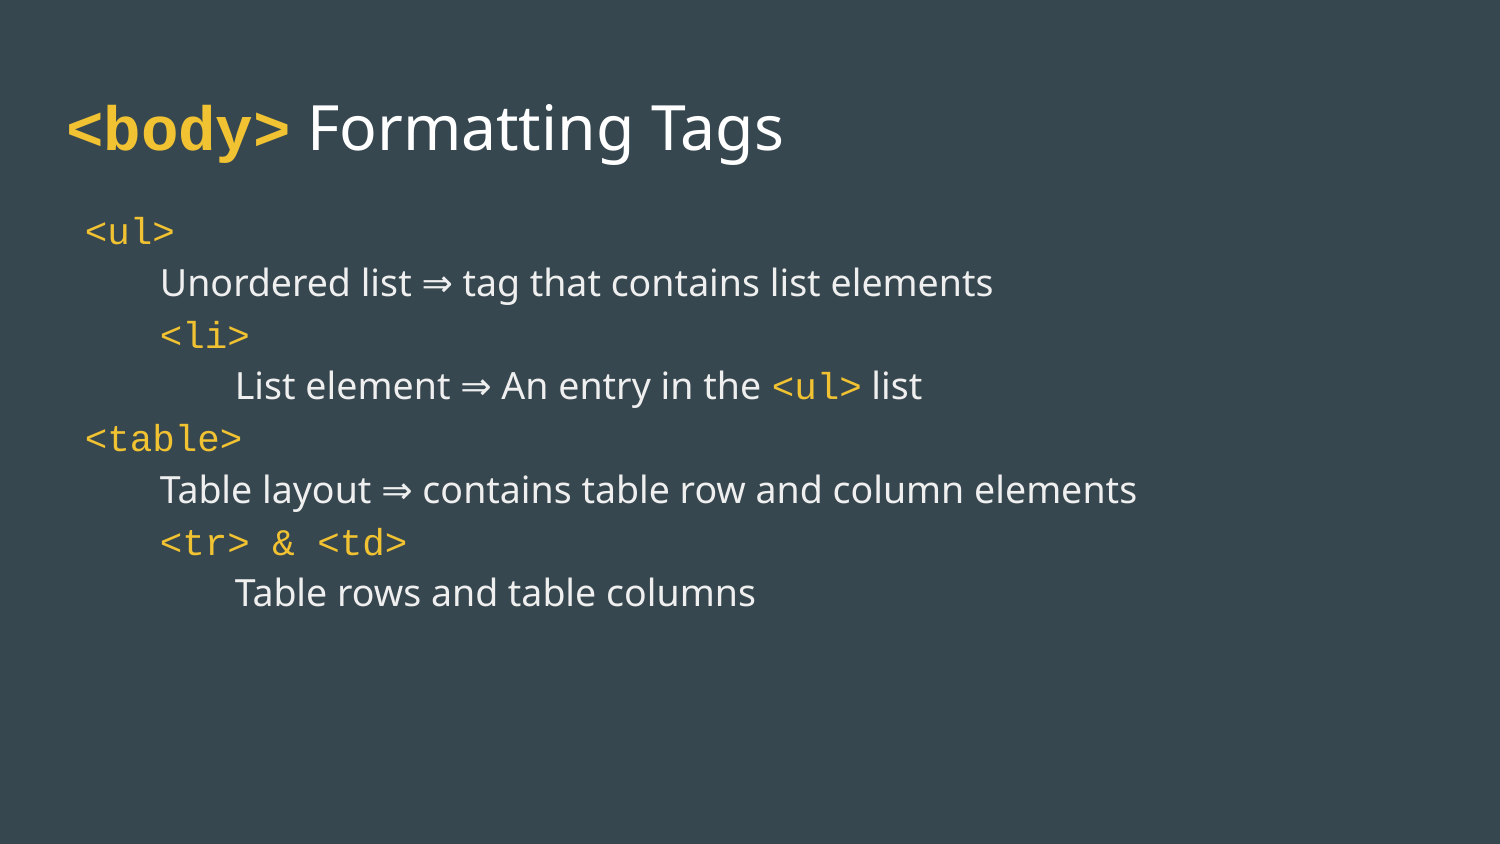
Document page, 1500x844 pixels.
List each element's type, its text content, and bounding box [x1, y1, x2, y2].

title <body> Formatting Tags [51, 72, 1449, 167]
list <ul> Unordered list ⇒ tag that contains list elements <li> List element ⇒ An entry in the <ul> list <table> Table layout ⇒ contains table row and column elements <tr> & <td> Table rows and table columns [51, 185, 1395, 807]
